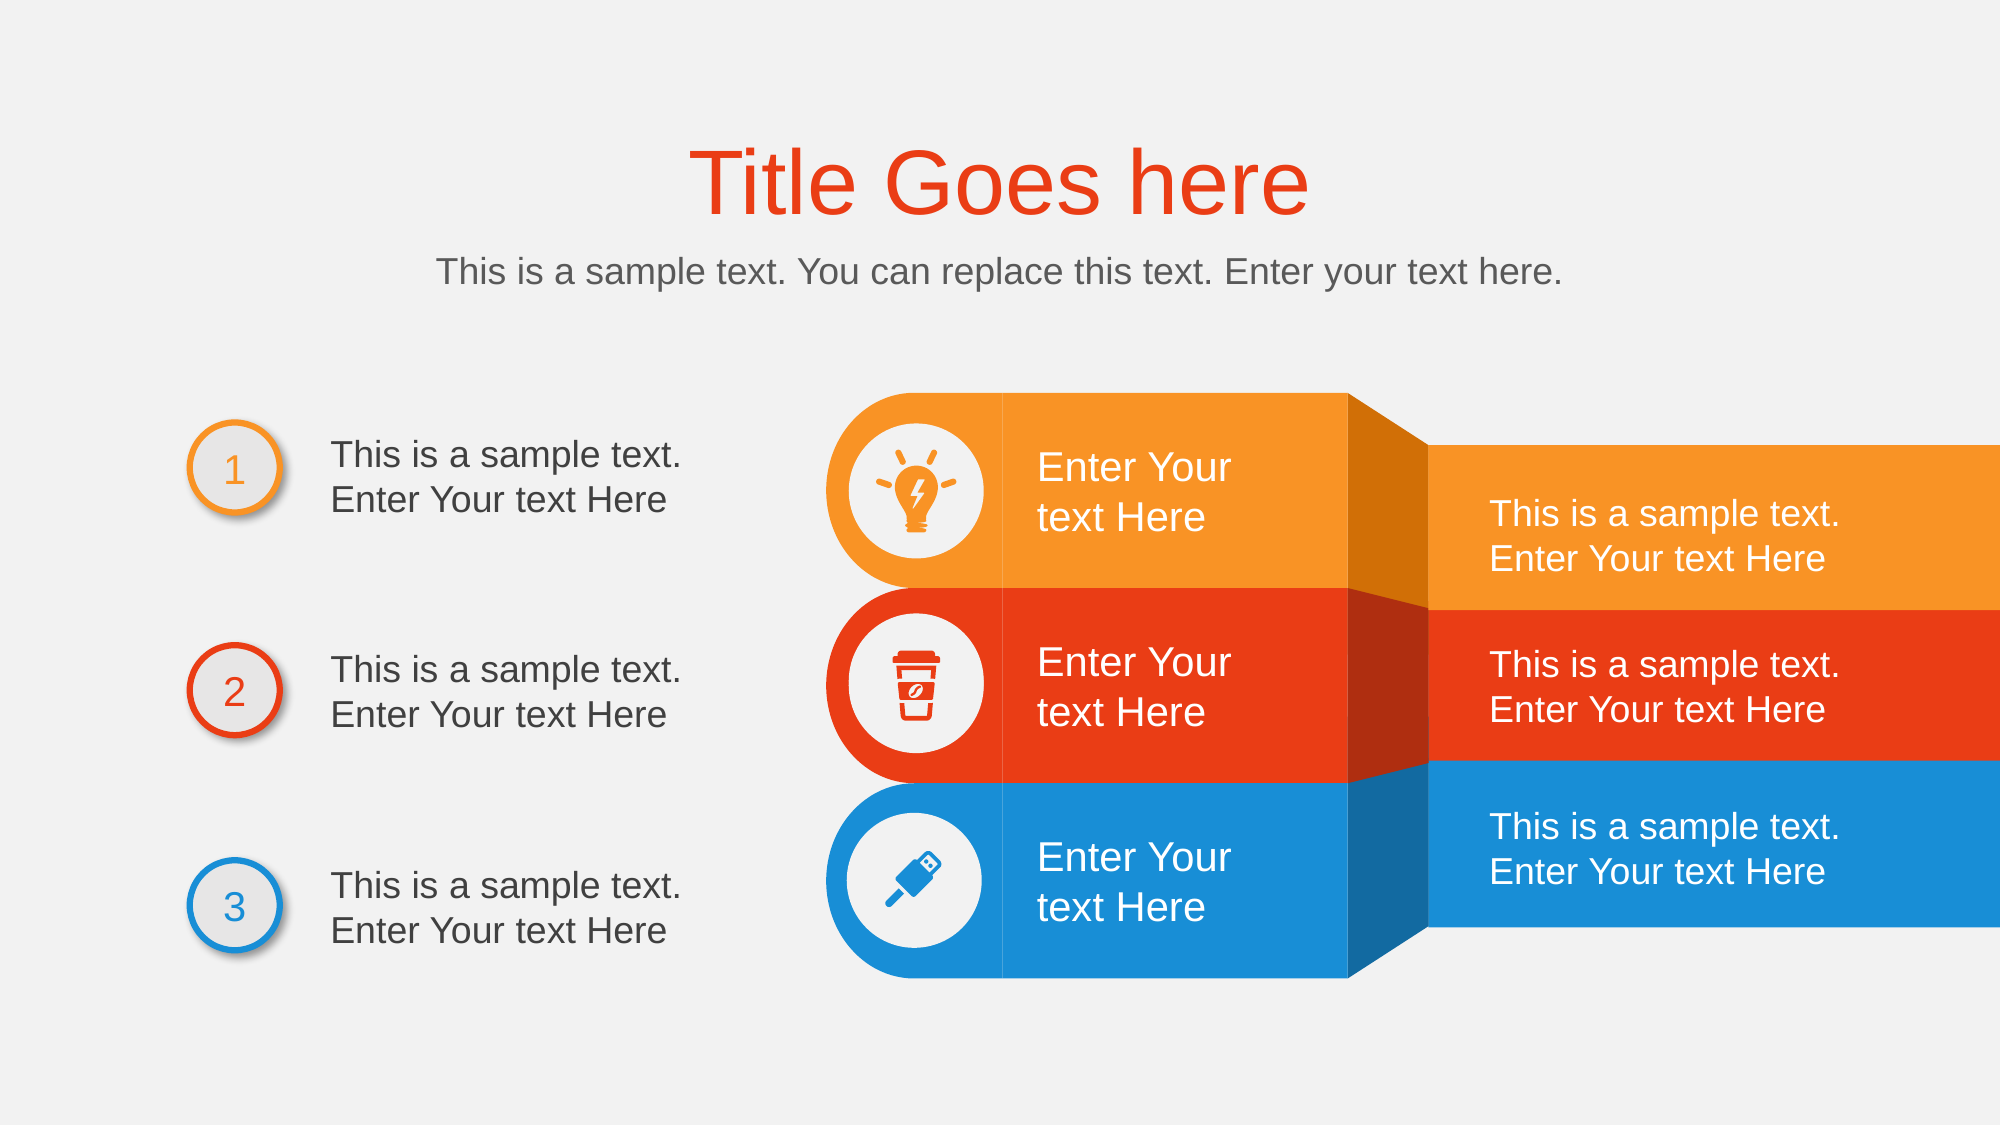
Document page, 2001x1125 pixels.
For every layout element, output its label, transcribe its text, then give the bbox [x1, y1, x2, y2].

text_box [1346, 390, 1429, 606]
text_box [825, 782, 1004, 980]
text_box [885, 850, 942, 907]
text_box Title Goes here [650, 115, 1350, 239]
text_box [1004, 587, 1346, 782]
text_box [1430, 611, 2000, 762]
text_box [1004, 392, 1349, 587]
text_box This is a sample text. Enter Your text Here [1474, 482, 1954, 587]
text_box [1346, 586, 1430, 785]
text_box [847, 422, 985, 560]
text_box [892, 650, 941, 721]
text_box [825, 586, 1004, 783]
text_box This is a sample text. Enter Your text Here [1474, 794, 1954, 900]
text_box This is a sample text. Enter Your text Here [1474, 632, 1954, 738]
text_box [845, 811, 983, 949]
text_box This is a sample text. You can replace this text. Enter your text here. [391, 239, 1609, 300]
text_box [1430, 762, 2000, 928]
text_box Enter Your text Here [1022, 627, 1278, 743]
text_box 1 [188, 421, 281, 514]
text_box This is a sample text. Enter Your text Here [315, 853, 796, 958]
text_box [1346, 764, 1430, 981]
text_box 3 [188, 859, 281, 952]
text_box [848, 612, 985, 675]
text_box [847, 617, 985, 755]
text_box [1427, 444, 2000, 611]
text_box This is a sample text. Enter Your text Here [315, 422, 796, 528]
text_box Enter Your text Here [1022, 432, 1278, 548]
text_box Enter Your text Here [1022, 822, 1278, 938]
text_box 2 [188, 644, 281, 737]
text_box [1004, 782, 1349, 979]
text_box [876, 449, 957, 533]
text_box [825, 391, 1004, 588]
text_box This is a sample text. Enter Your text Here [315, 637, 796, 743]
